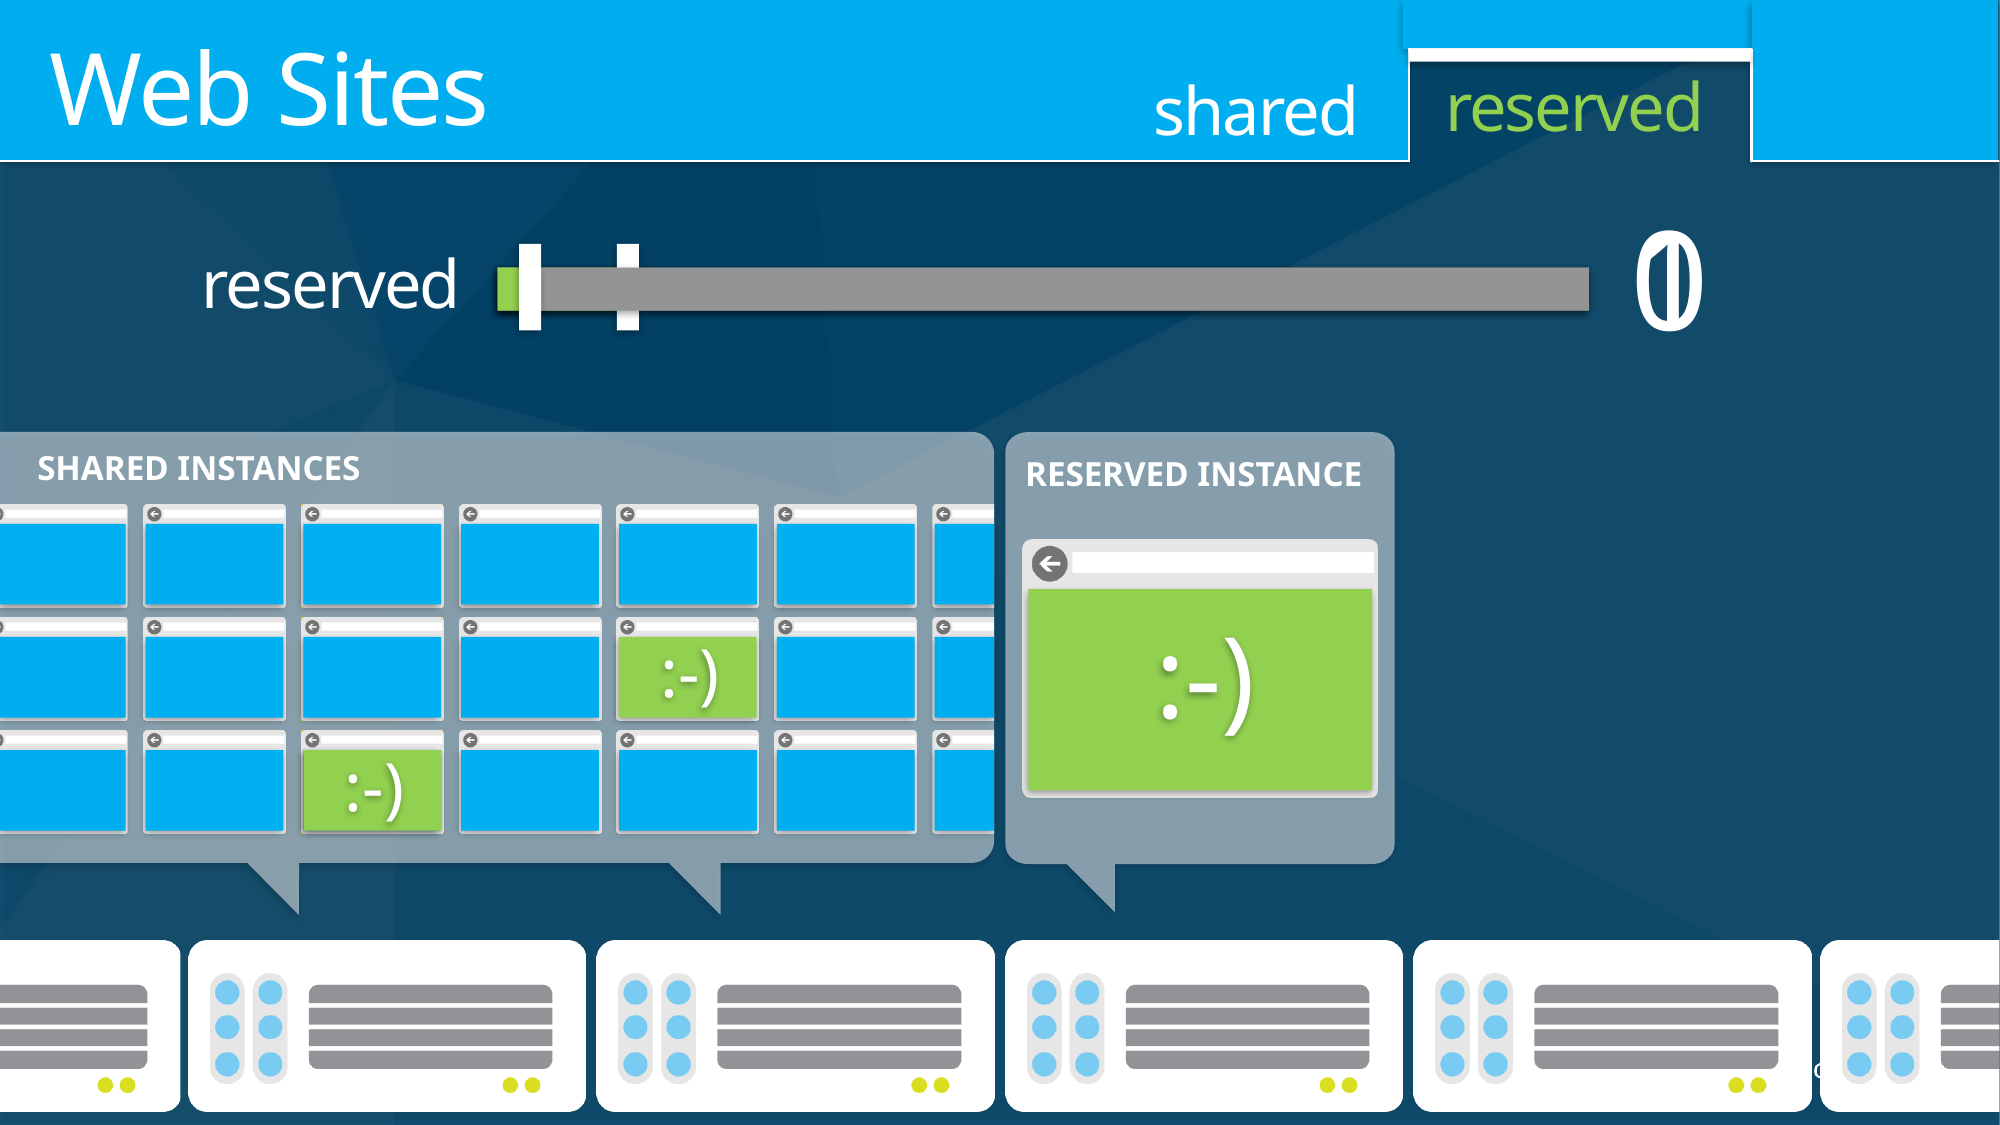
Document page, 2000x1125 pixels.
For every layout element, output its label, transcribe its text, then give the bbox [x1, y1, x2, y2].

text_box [1414, 57, 1747, 162]
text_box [1022, 539, 1378, 799]
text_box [616, 616, 760, 721]
picture [0, 162, 2000, 939]
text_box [0, 260, 1032, 939]
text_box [497, 211, 1752, 363]
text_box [0, 939, 2000, 1112]
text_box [1005, 431, 1395, 913]
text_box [0, 0, 1999, 160]
text_box reserved [200, 251, 462, 259]
picture [0, 1112, 2000, 1125]
